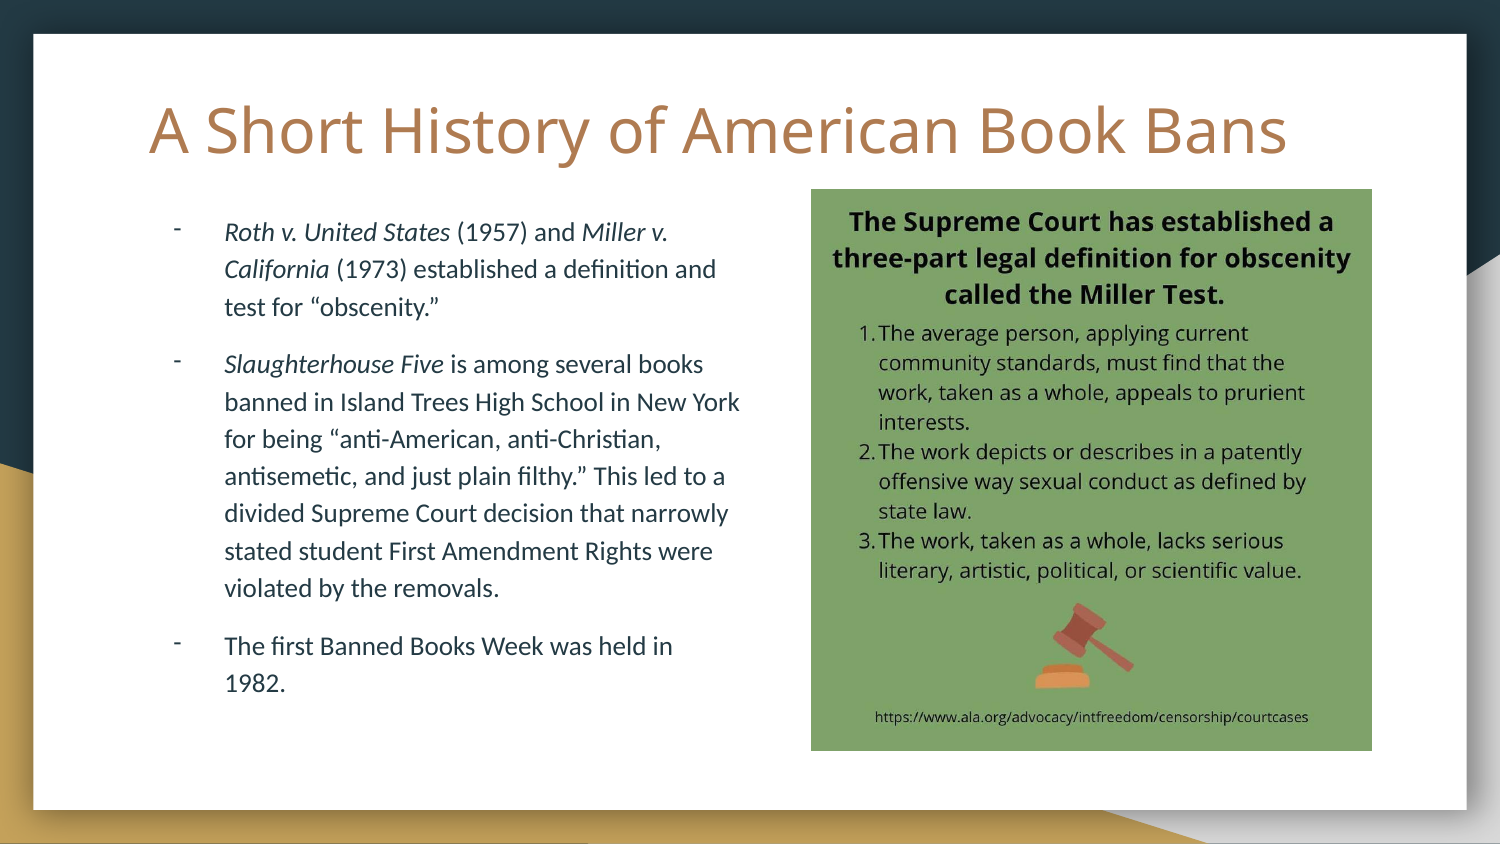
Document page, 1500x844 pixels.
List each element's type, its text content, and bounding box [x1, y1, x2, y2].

list Roth v. United States (1957) and Miller v. California (1973) established a definition and test for “obscenity.” Slaughterhouse Five is among several books banned in Island Trees High School in New York for being “anti-American, anti-Christian, antisemetic, and just plain filthy.” This led to a divided Supreme Court decision that narrowly stated student First Amendment Rights were violated by the removals. The first Banned Books Week was held in 1982. [134, 194, 756, 729]
title A Short History of American Book Bans [134, 76, 1366, 233]
picture [810, 189, 1373, 751]
